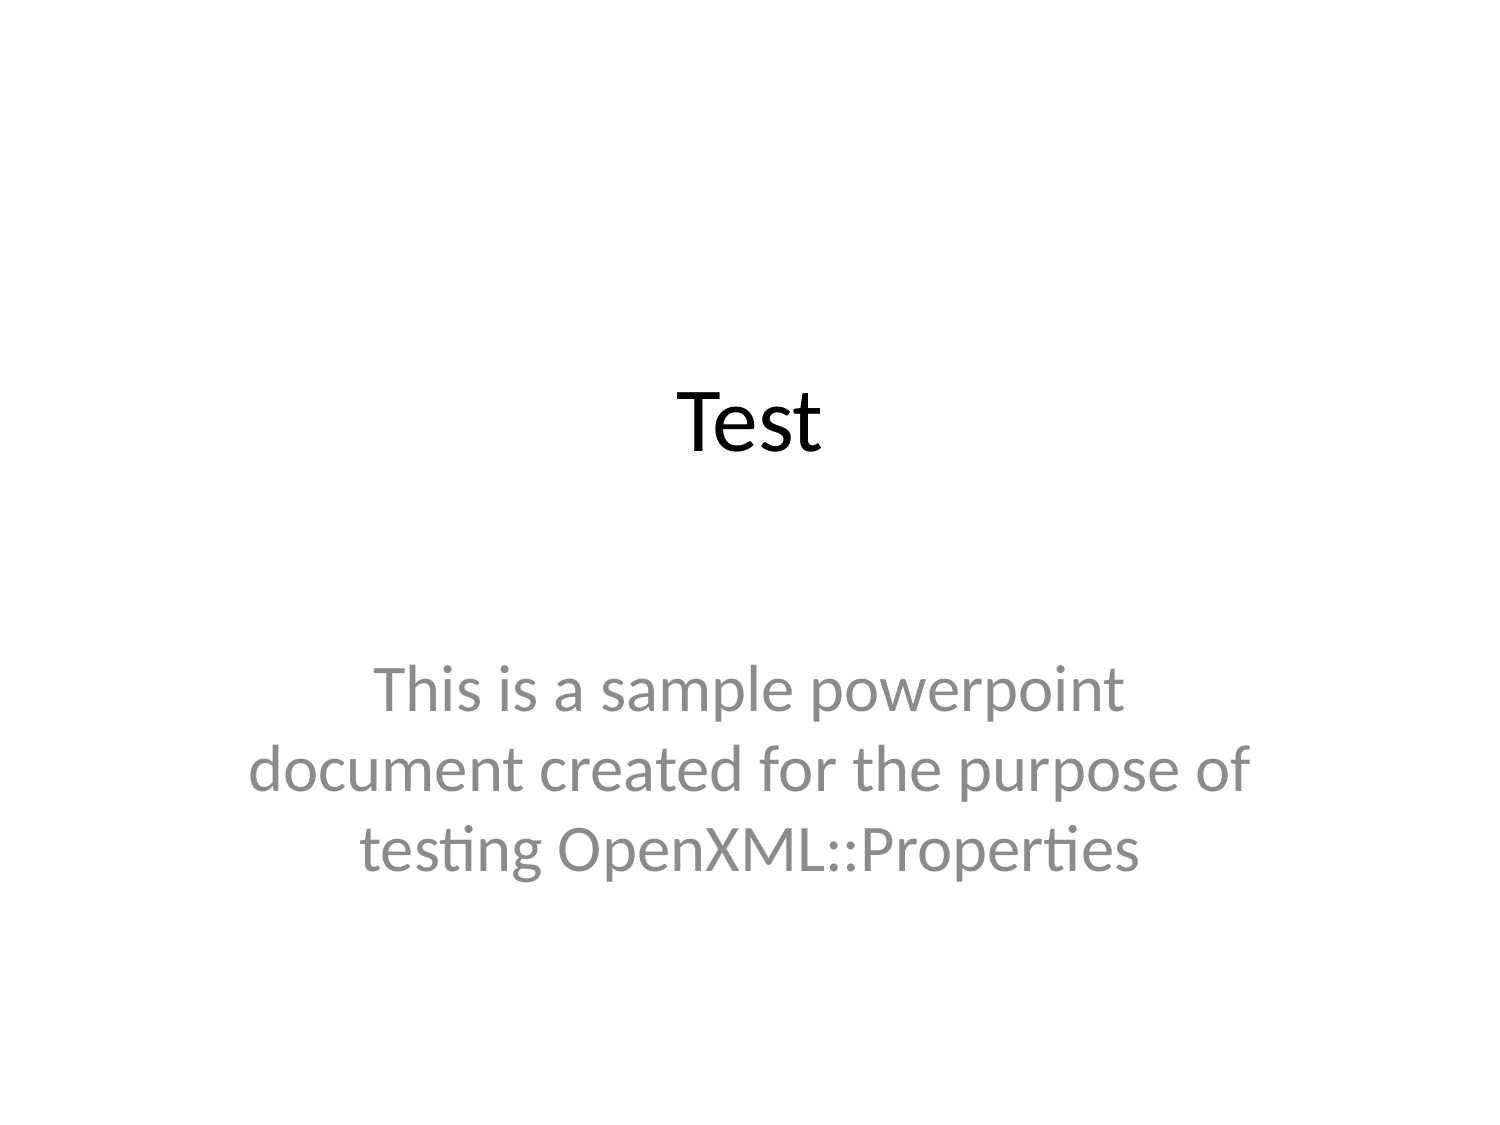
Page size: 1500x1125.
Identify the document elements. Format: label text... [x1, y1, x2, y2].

subtitle This is a sample powerpoint document created for the purpose of testing OpenXML::Properties [225, 637, 1275, 925]
title Test [112, 349, 1388, 591]
